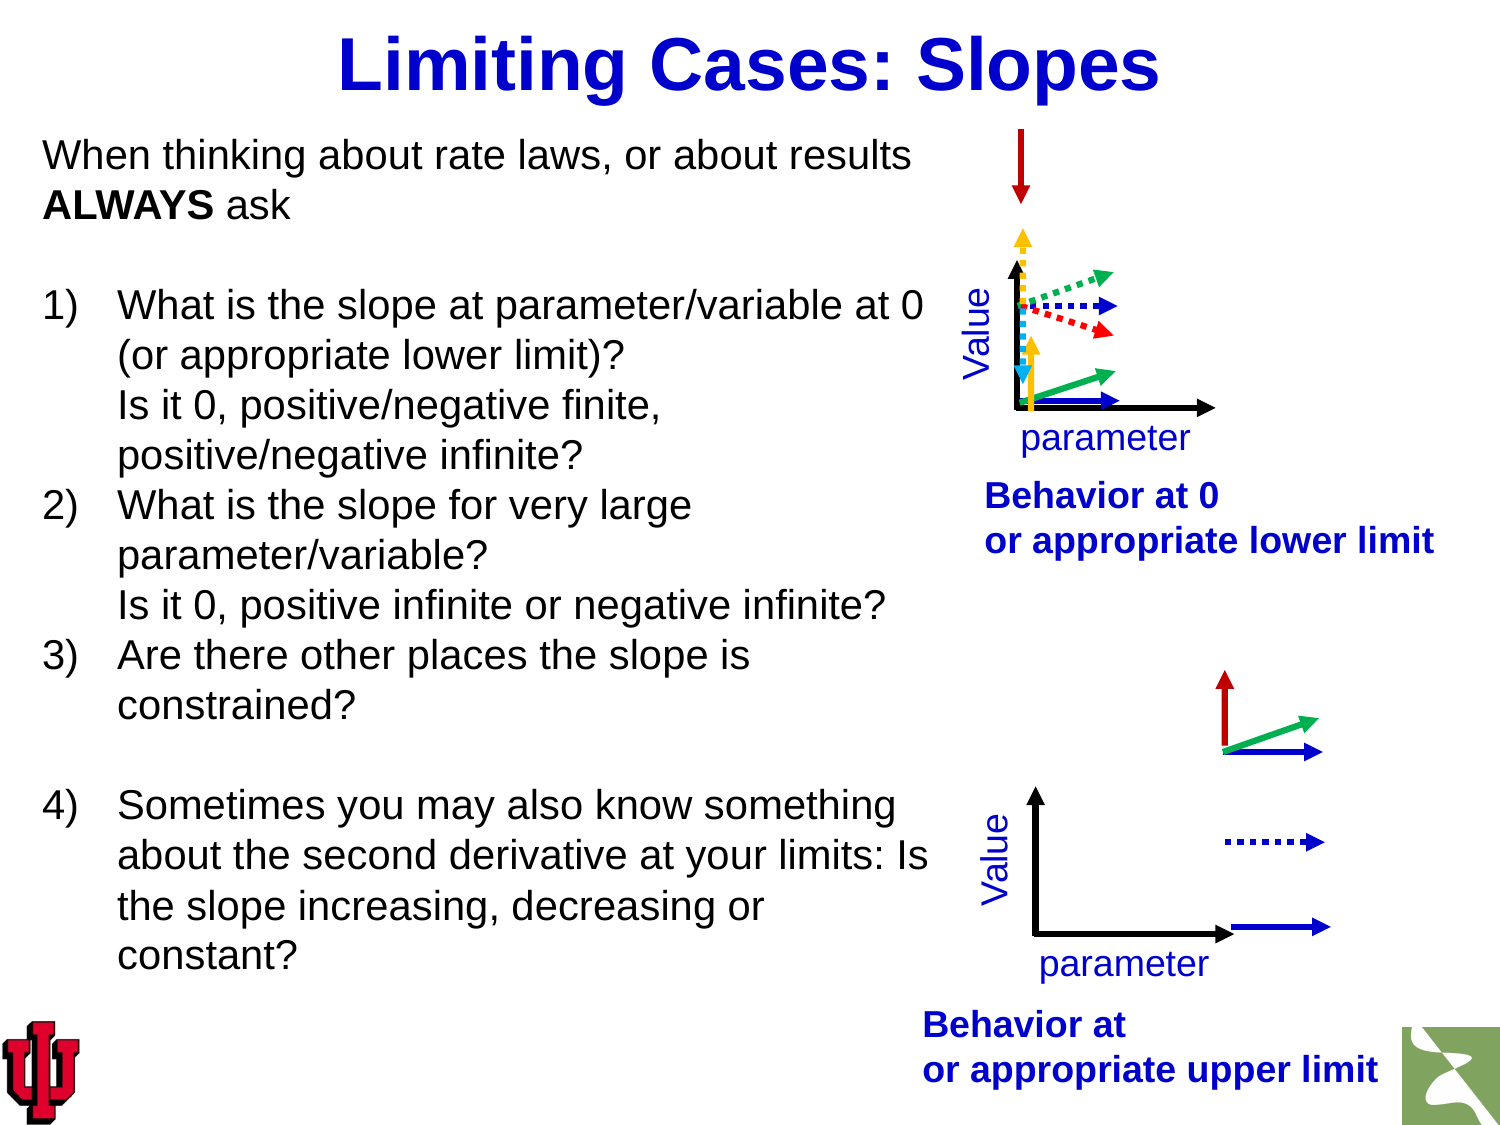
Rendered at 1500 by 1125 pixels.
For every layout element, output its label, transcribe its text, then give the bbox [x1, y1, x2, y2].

title Limiting Cases: Slopes [0, 0, 1500, 130]
text_box Behavior at 0 or appropriate lower limit [969, 463, 1500, 569]
picture [0, 1020, 80, 1125]
picture [1402, 1027, 1500, 1125]
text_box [962, 669, 1332, 993]
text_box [943, 259, 1226, 467]
text_box When thinking about rate laws, or about results ALWAYS ask What is the slope at parameter/variable at 0 (or appropriate lower limit)? Is it 0, positive/negative finite, positive/negative infinite? What is the slope for very large parameter/variable? Is it 0, positive infinite or negative infinite? Are there other places the slope is constrained? Sometimes you may also know something about the second derivative at your limits: Is the slope increasing, decreasing or constant? [27, 120, 970, 986]
